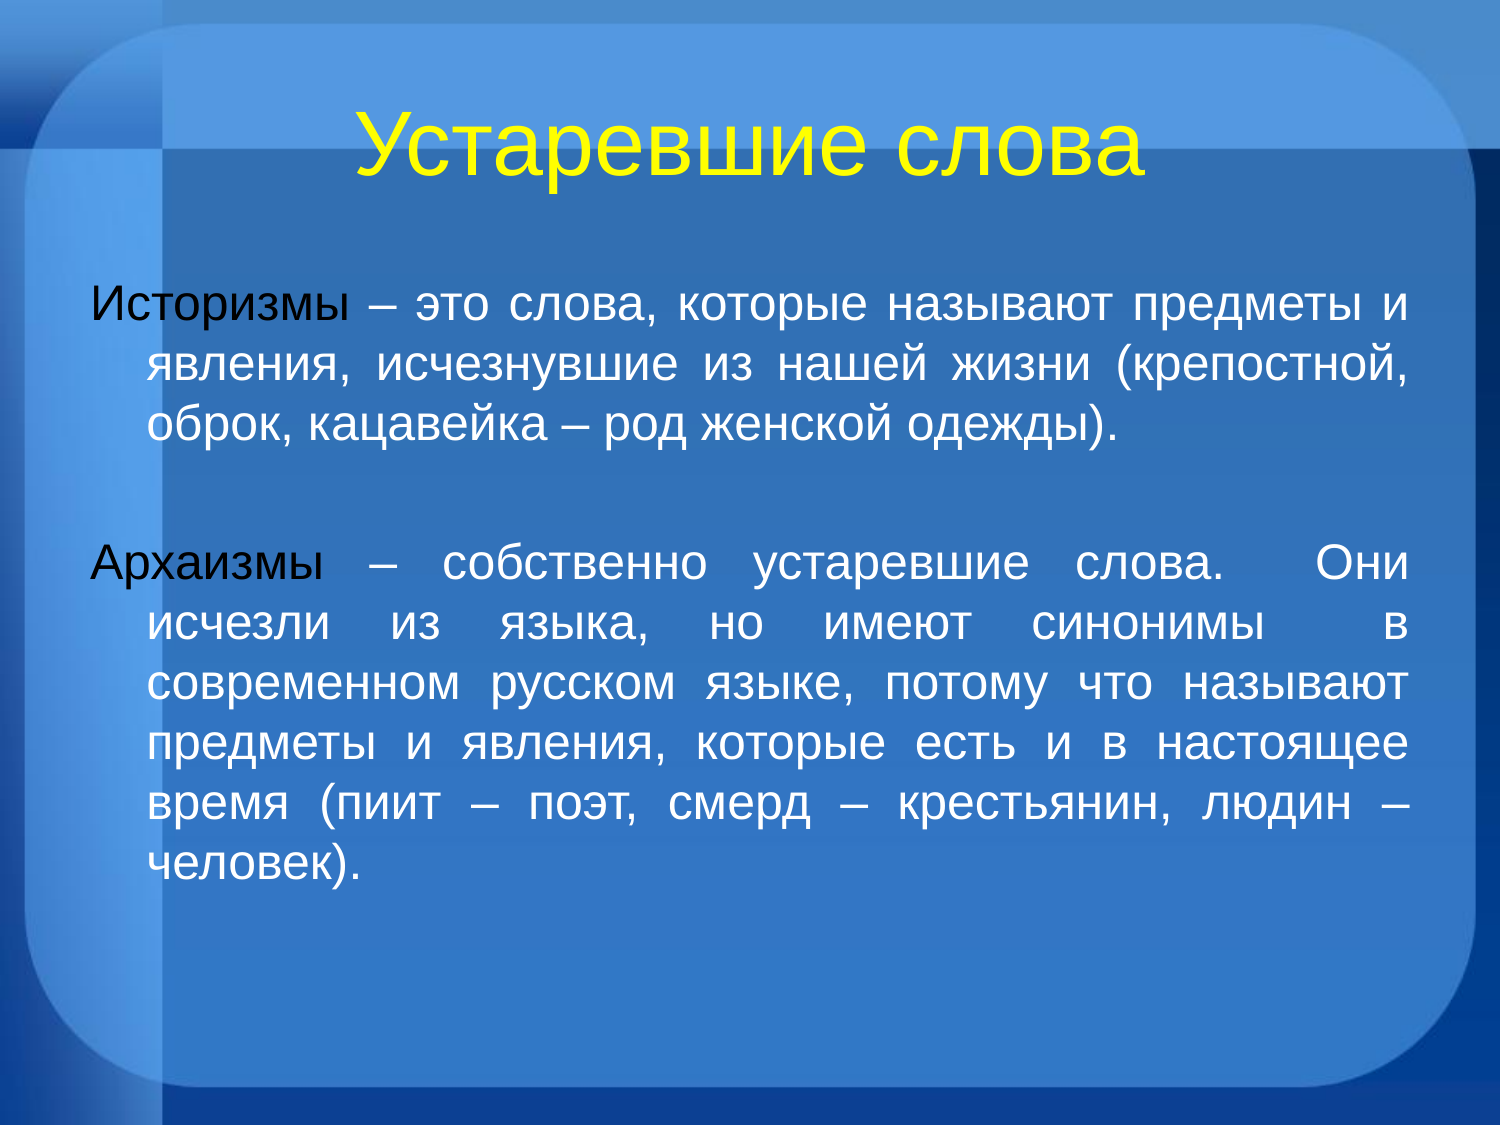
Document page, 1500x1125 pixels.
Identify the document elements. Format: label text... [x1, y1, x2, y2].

picture [0, 0, 1500, 1125]
title Устаревшие слова [74, 44, 1426, 233]
list Историзмы – это слова, которые называют предметы и явления, исчезнувшие из нашей жизни (крепостной, оброк, кацавейка – род женской одежды). Архаизмы – собственно устаревшие слова. Они исчезли из языка, но имеют синонимы в современном русском языке, потому что называют предметы и явления, которые есть и в настоящее время (пиит – поэт, смерд – крестьянин, людин – человек). [74, 262, 1426, 1006]
